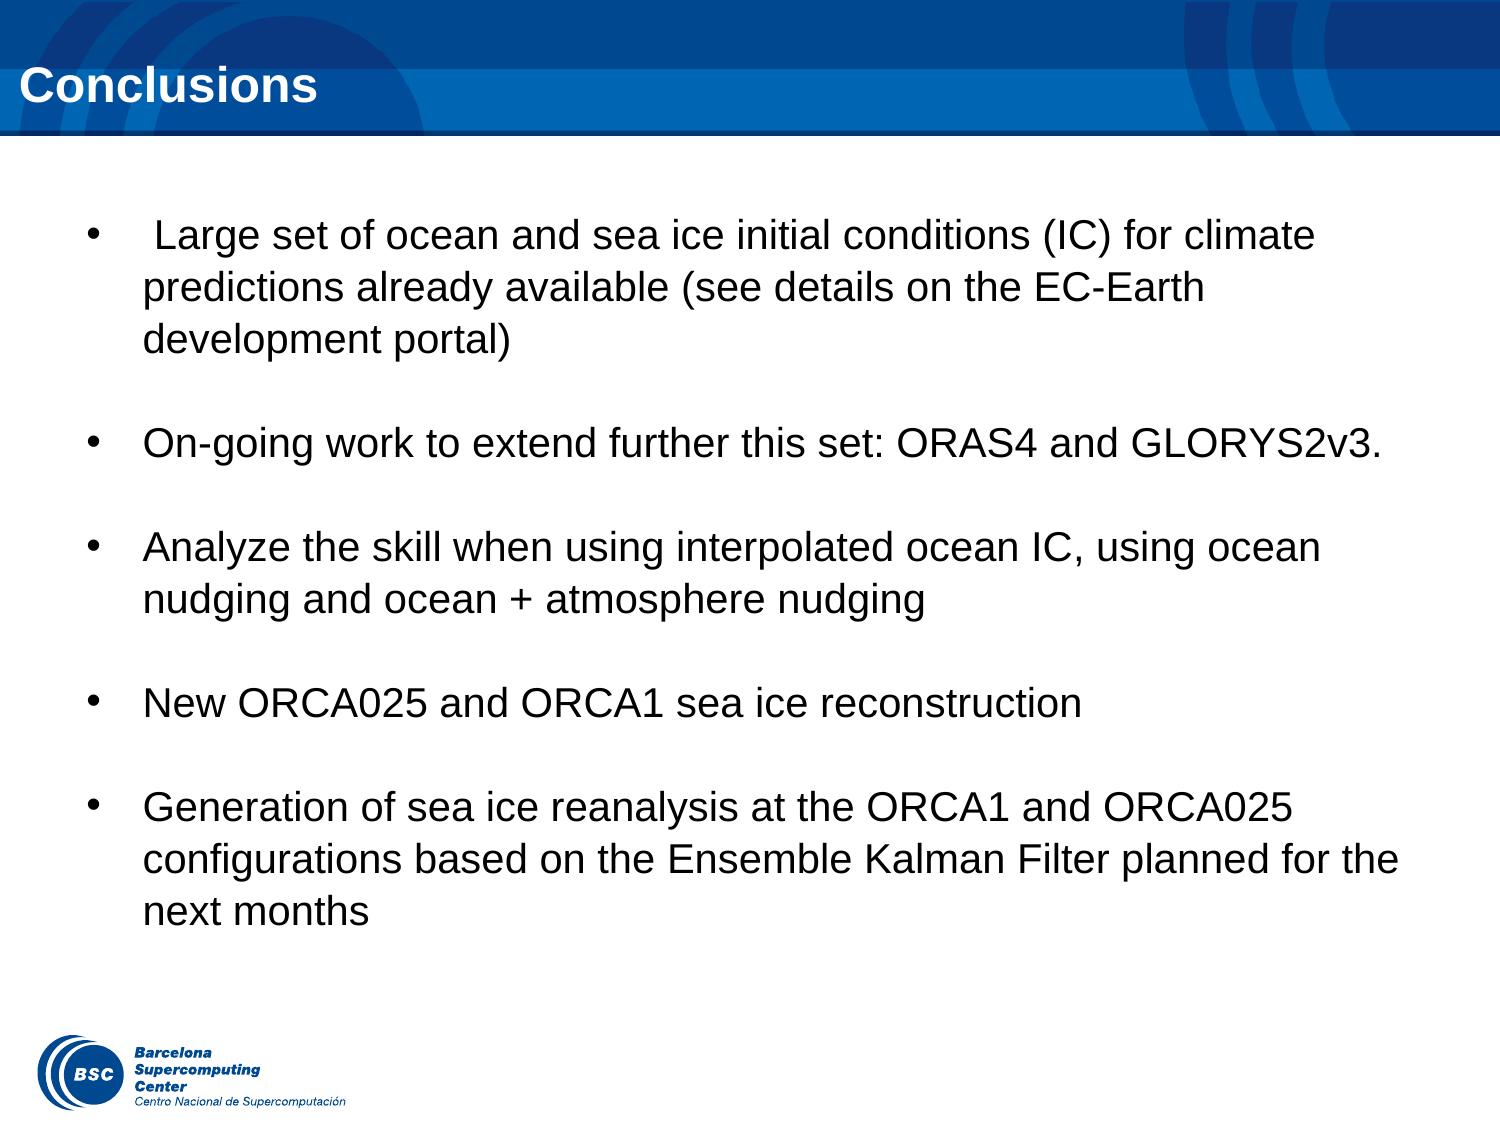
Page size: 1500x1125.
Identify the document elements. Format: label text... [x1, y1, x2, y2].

picture [0, 0, 1500, 136]
text_box Conclusions [5, 42, 1500, 119]
text_box Large set of ocean and sea ice initial conditions (IC) for climate predictions already available (see details on the EC-Earth development portal) On-going work to extend further this set: ORAS4 and GLORYS2v3. Analyze the skill when using interpolated ocean IC, using ocean nudging and ocean + atmosphere nudging New ORCA025 and ORCA1 sea ice reconstruction Generation of sea ice reanalysis at the ORCA1 and ORCA025 configurations based on the Ensemble Kalman Filter planned for the next months [72, 149, 1434, 993]
